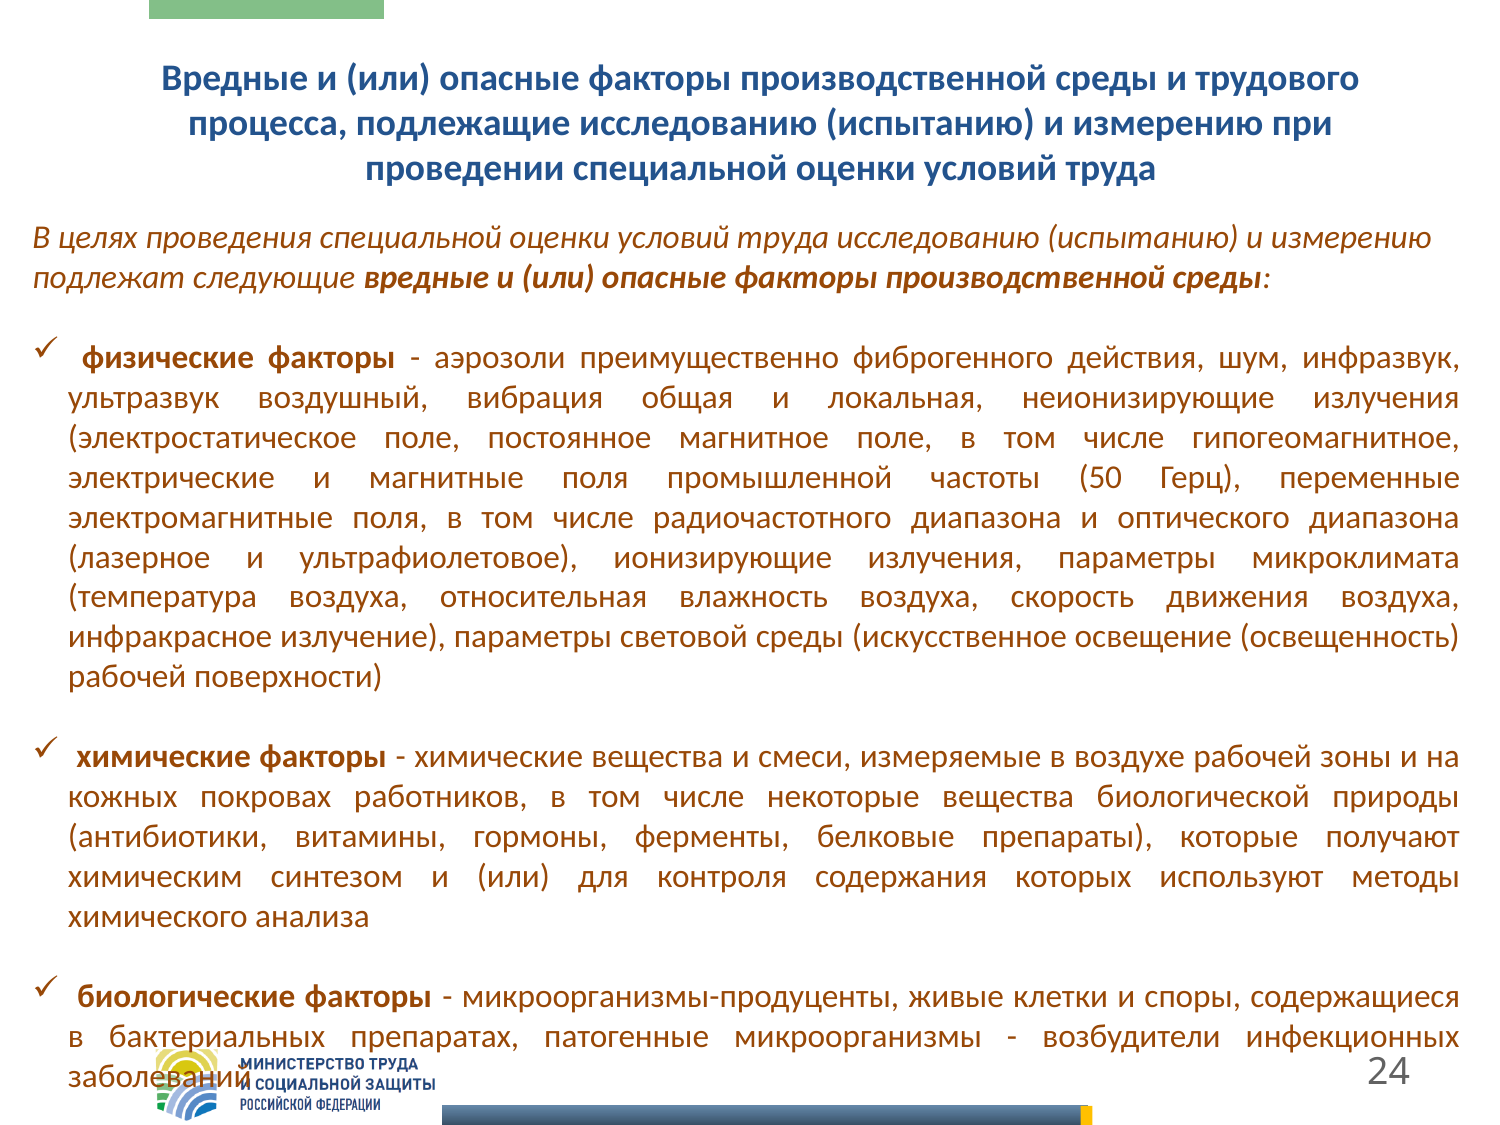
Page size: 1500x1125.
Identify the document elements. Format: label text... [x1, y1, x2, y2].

text_box В целях проведения специальной оценки условий труда исследованию (испытанию) и измерению подлежат следующие вредные и (или) опасные факторы производственной среды: физические факторы - аэрозоли преимущественно фиброгенного действия, шум, инфразвук, ультразвук воздушный, вибрация общая и локальная, неионизирующие излучения (электростатическое поле, постоянное магнитное поле, в том числе гипогеомагнитное, электрические и магнитные поля промышленной частоты (50 Герц), переменные электромагнитные поля, в том числе радиочастотного диапазона и оптического диапазона (лазерное и ультрафиолетовое), ионизирующие излучения, параметры микроклимата (температура воздуха, относительная влажность воздуха, скорость движения воздуха, инфракрасное излучение), параметры световой среды (искусственное освещение (освещенность) рабочей поверхности) химические факторы - химические вещества и смеси, измеряемые в воздухе рабочей зоны и на кожных покровах работников, в том числе некоторые вещества биологической природы (антибиотики, витамины, гормоны, ферменты, белковые препараты), которые получают химическим синтезом и (или) для контроля содержания которых используют методы химического анализа биологические факторы - микроорганизмы-продуценты, живые клетки и споры, содержащиеся в бактериальных препаратах, патогенные микроорганизмы - возбудители инфекционных заболеваний [17, 207, 1477, 1101]
title Вредные и (или) опасные факторы производственной среды и трудового процесса, подлежащие исследованию (испытанию) и измерению при проведении специальной оценки условий труда [74, 44, 1448, 197]
picture [147, 1043, 444, 1125]
text_box [1079, 1104, 1094, 1125]
text_box [448, 1105, 1079, 1125]
picture [149, 0, 385, 19]
